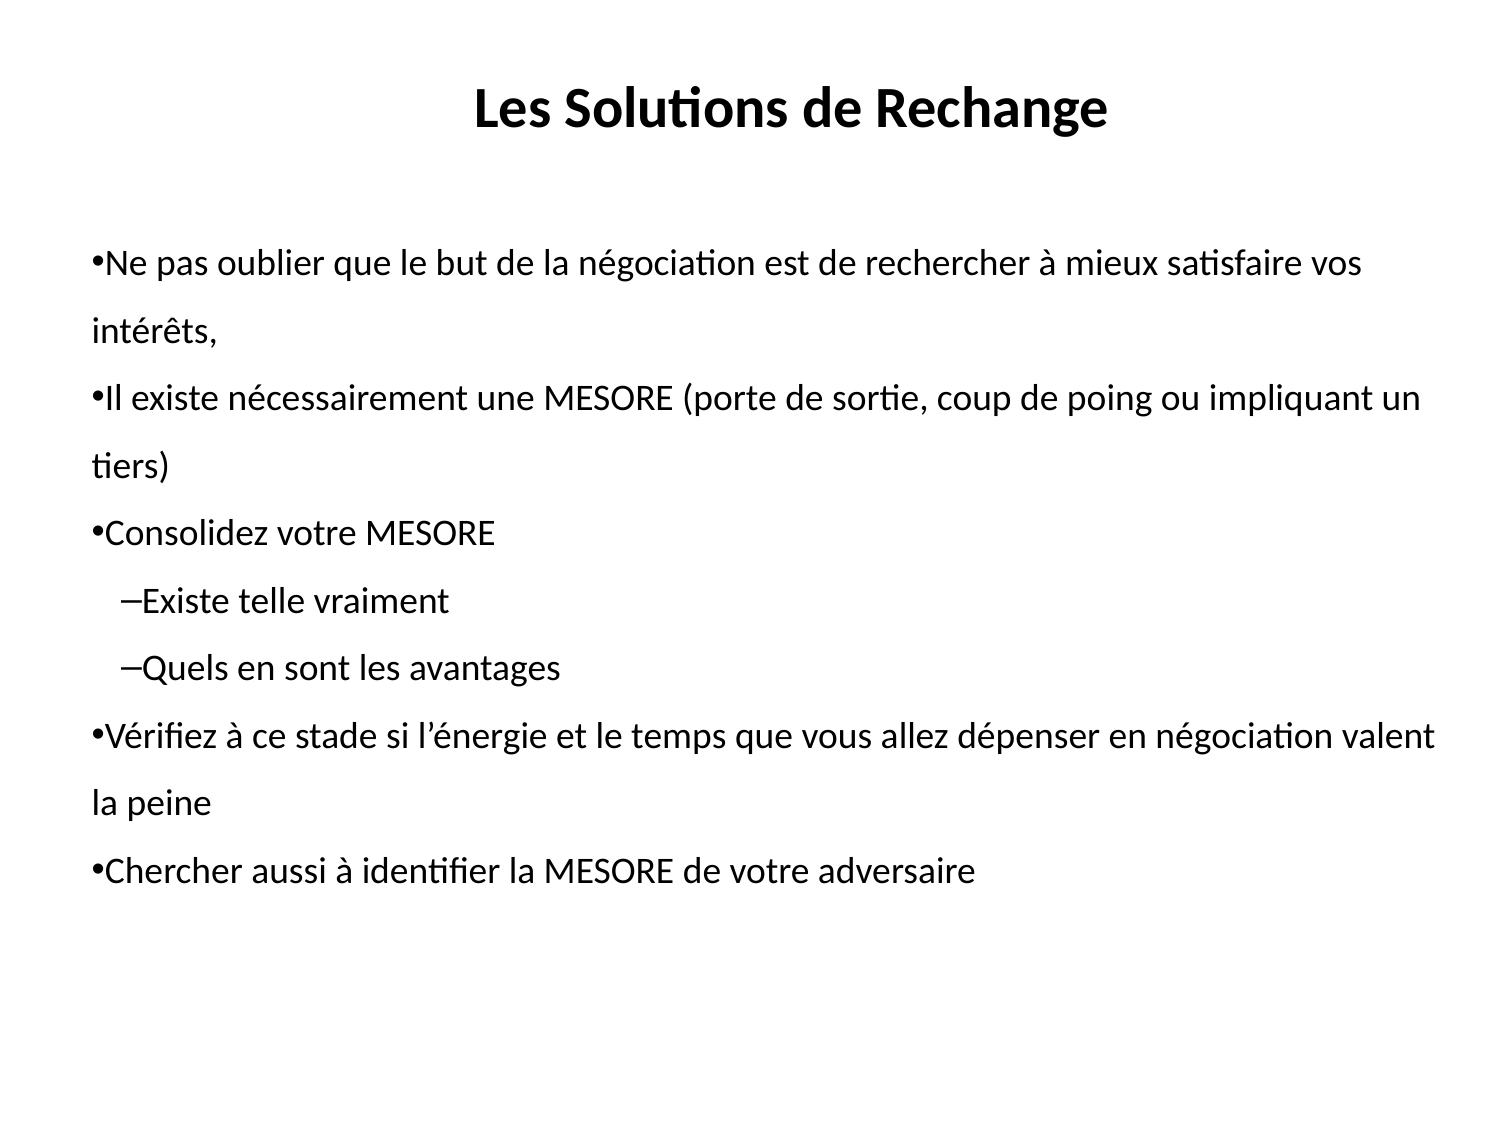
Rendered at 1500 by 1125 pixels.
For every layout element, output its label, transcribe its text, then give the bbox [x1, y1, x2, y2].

list Ne pas oublier que le but de la négociation est de rechercher à mieux satisfaire vos intérêts, Il existe nécessairement une MESORE (porte de sortie, coup de poing ou impliquant un tiers) Consolidez votre MESORE Existe telle vraiment Quels en sont les avantages Vérifiez à ce stade si l’énergie et le temps que vous allez dépenser en négociation valent la peine Chercher aussi à identifier la MESORE de votre adversaire [76, 208, 1469, 924]
title Les Solutions de Rechange [152, 35, 1431, 173]
